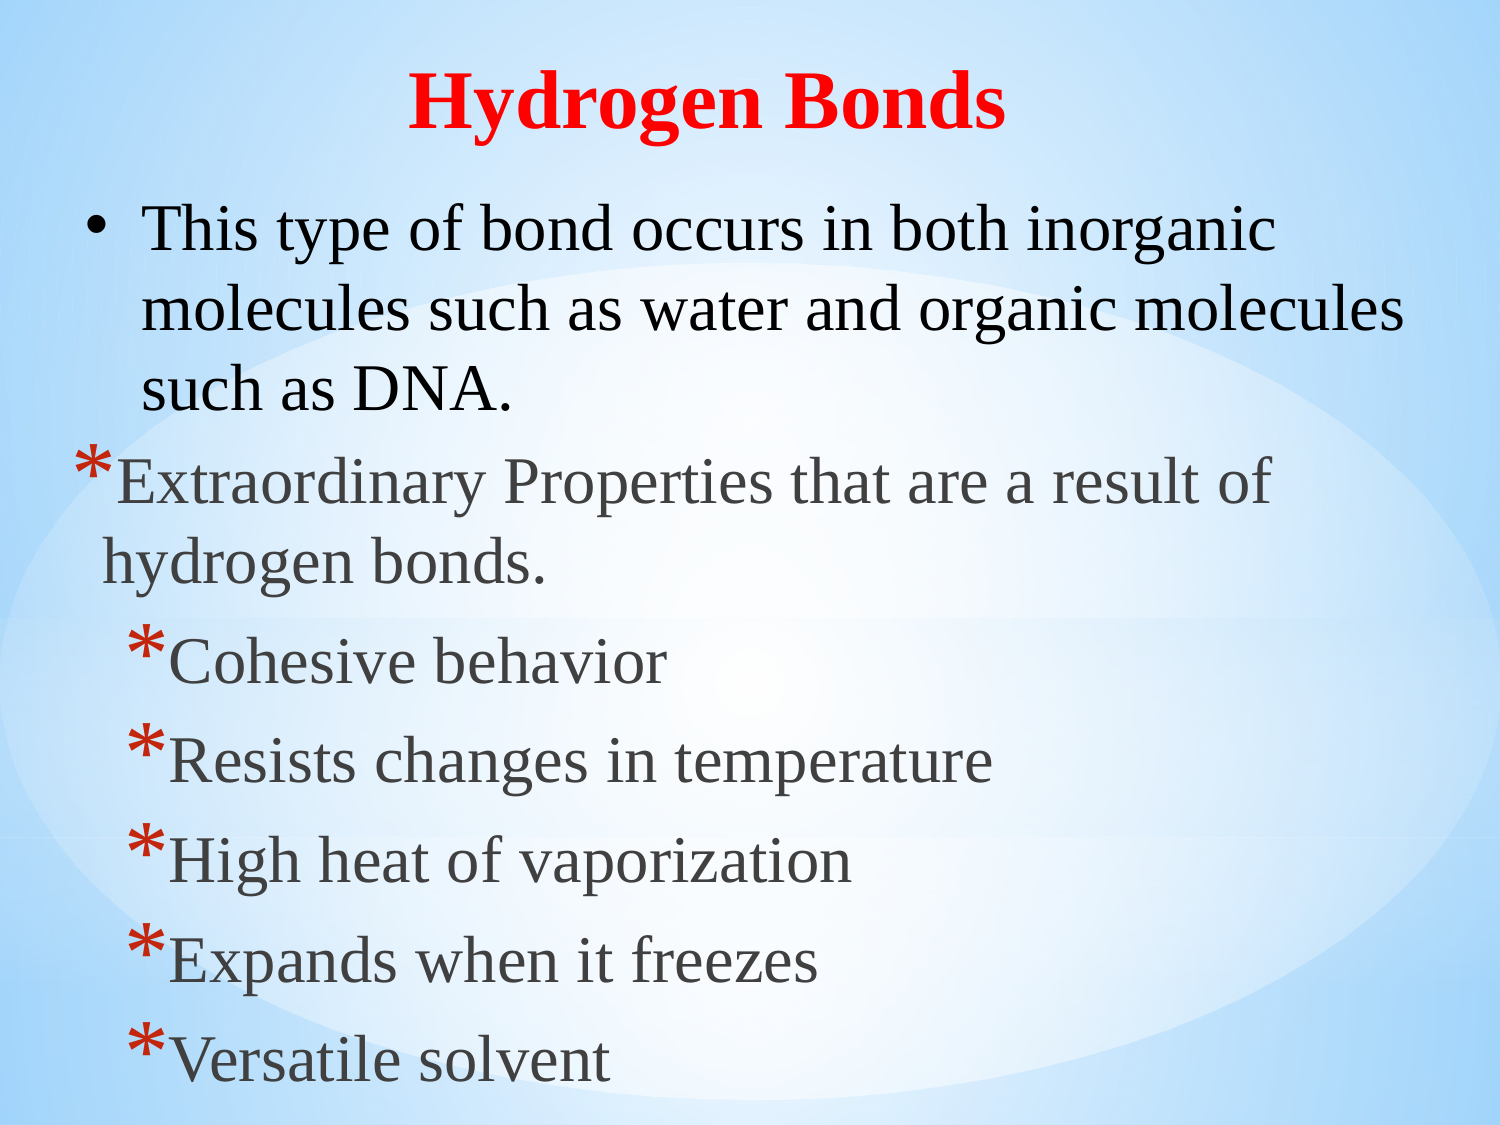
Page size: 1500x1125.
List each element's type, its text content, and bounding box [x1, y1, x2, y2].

text_box This type of bond occurs in both inorganic molecules such as water and organic molecules such as DNA. [70, 176, 1463, 431]
text_box Hydrogen Bonds [394, 37, 1022, 153]
list Extraordinary Properties that are a result of hydrogen bonds. Cohesive behavior Resists changes in temperature High heat of vaporization Expands when it freezes Versatile solvent [50, 429, 1463, 1105]
